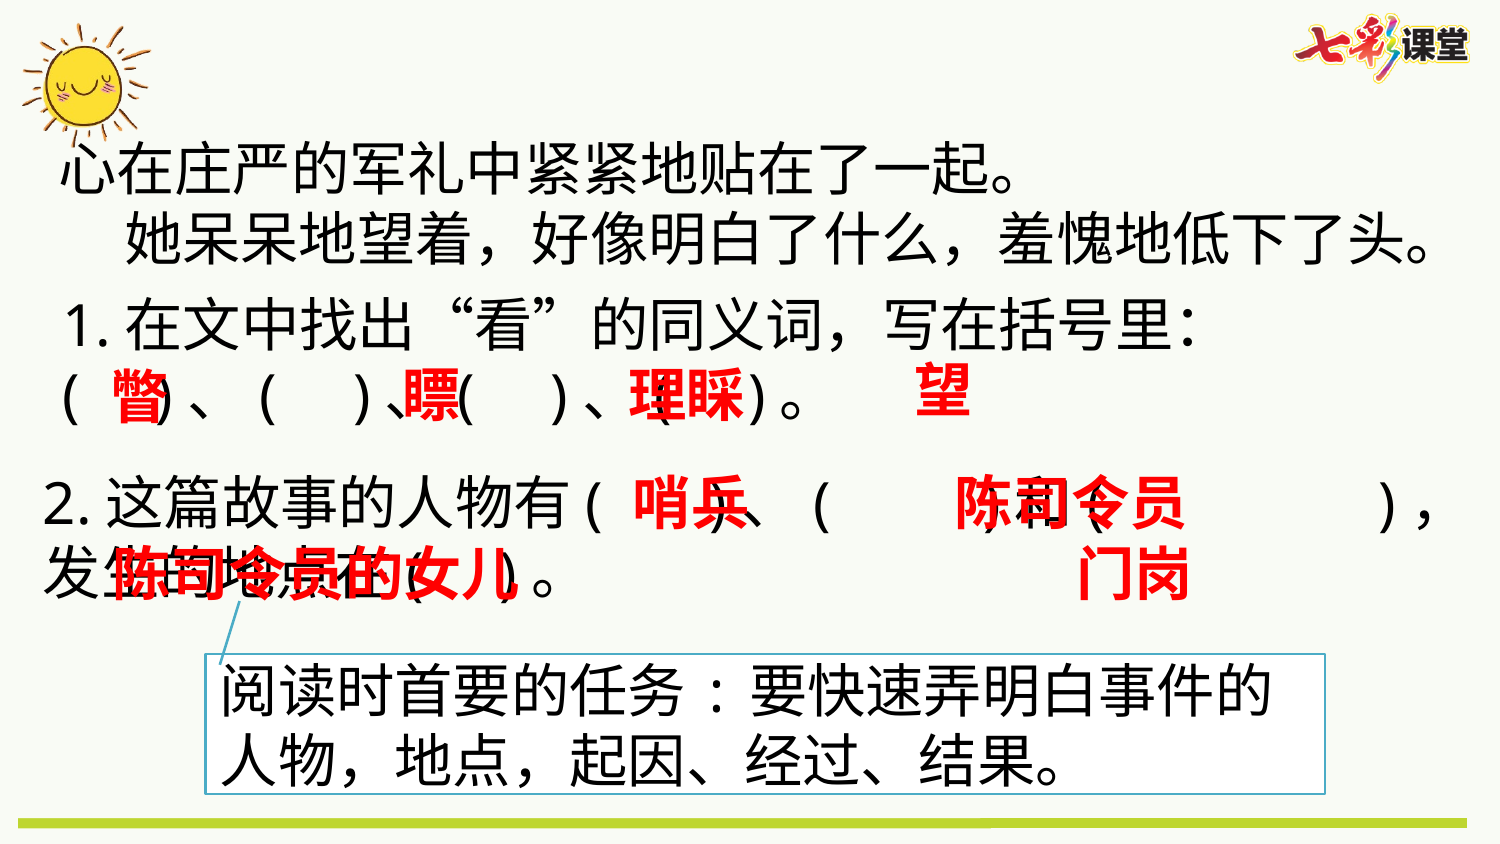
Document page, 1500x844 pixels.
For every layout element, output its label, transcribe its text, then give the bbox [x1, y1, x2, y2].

text_box 瞥 [96, 352, 191, 438]
text_box 1.在文中找出“看”的同义词，写在括号里： ( )、( )、( )、( )。 [47, 280, 1247, 436]
picture [0, 0, 173, 172]
picture [1291, 9, 1472, 87]
text_box 陈司令员的女儿 [97, 529, 536, 615]
text_box 哨兵 [618, 459, 765, 544]
text_box 瞟 [387, 351, 476, 436]
text_box 陈司令员 [940, 459, 1209, 544]
picture [18, 771, 1467, 844]
text_box 理睬 [613, 351, 760, 436]
text_box 门岗 [1061, 529, 1208, 615]
text_box 2.这篇故事的人物有( )、( )和( )，发生的地点在( )。 [28, 459, 1061, 614]
text_box 心在庄严的军礼中紧紧地贴在了一起。 她呆呆地望着，好像明白了什么，羞愧地低下了头。 [43, 125, 1479, 280]
text_box 阅读时首要的任务:要快速弄明白事件的人物，地点，起因、经过、结果。 [204, 600, 1326, 795]
text_box 望 [900, 345, 988, 431]
text_box 2.这篇故事的人物有( )、( )和( )，发生的地点在( )。 [1208, 459, 1494, 614]
